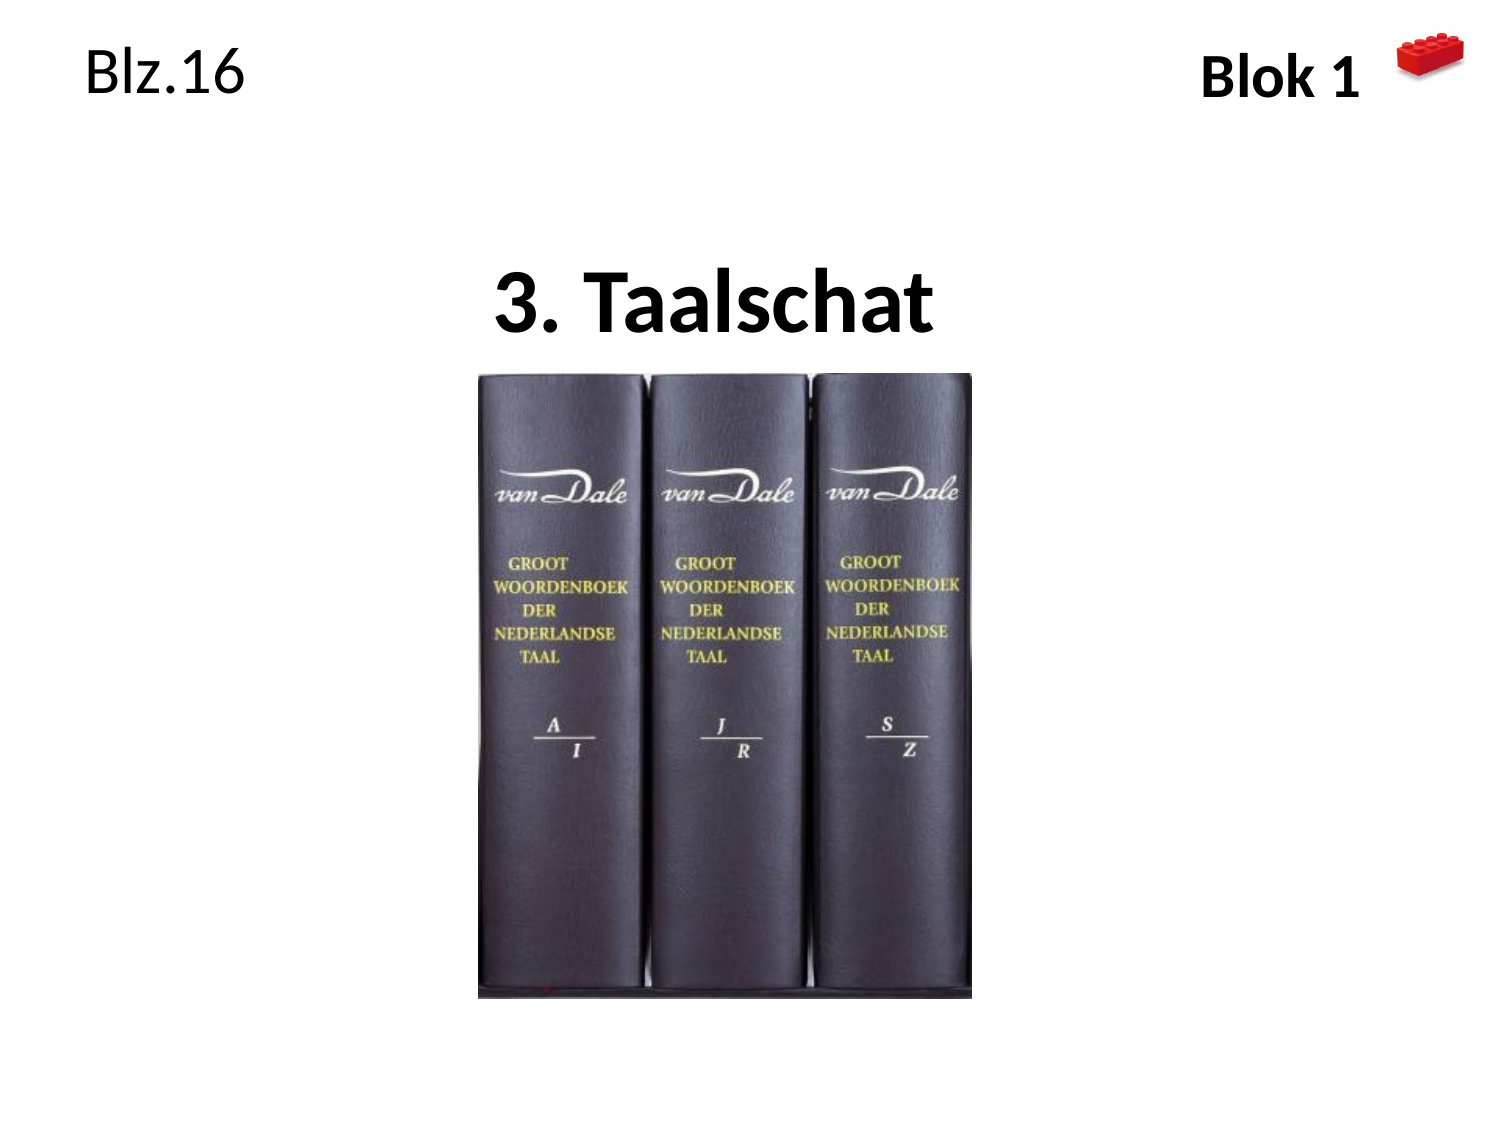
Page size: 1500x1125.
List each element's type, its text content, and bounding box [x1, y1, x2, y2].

picture [478, 373, 973, 999]
text_box [19, 0, 514, 325]
text_box Blok 1 [1104, 27, 1459, 119]
title 3. Taalschat [76, 175, 1352, 417]
picture [1387, 26, 1472, 85]
